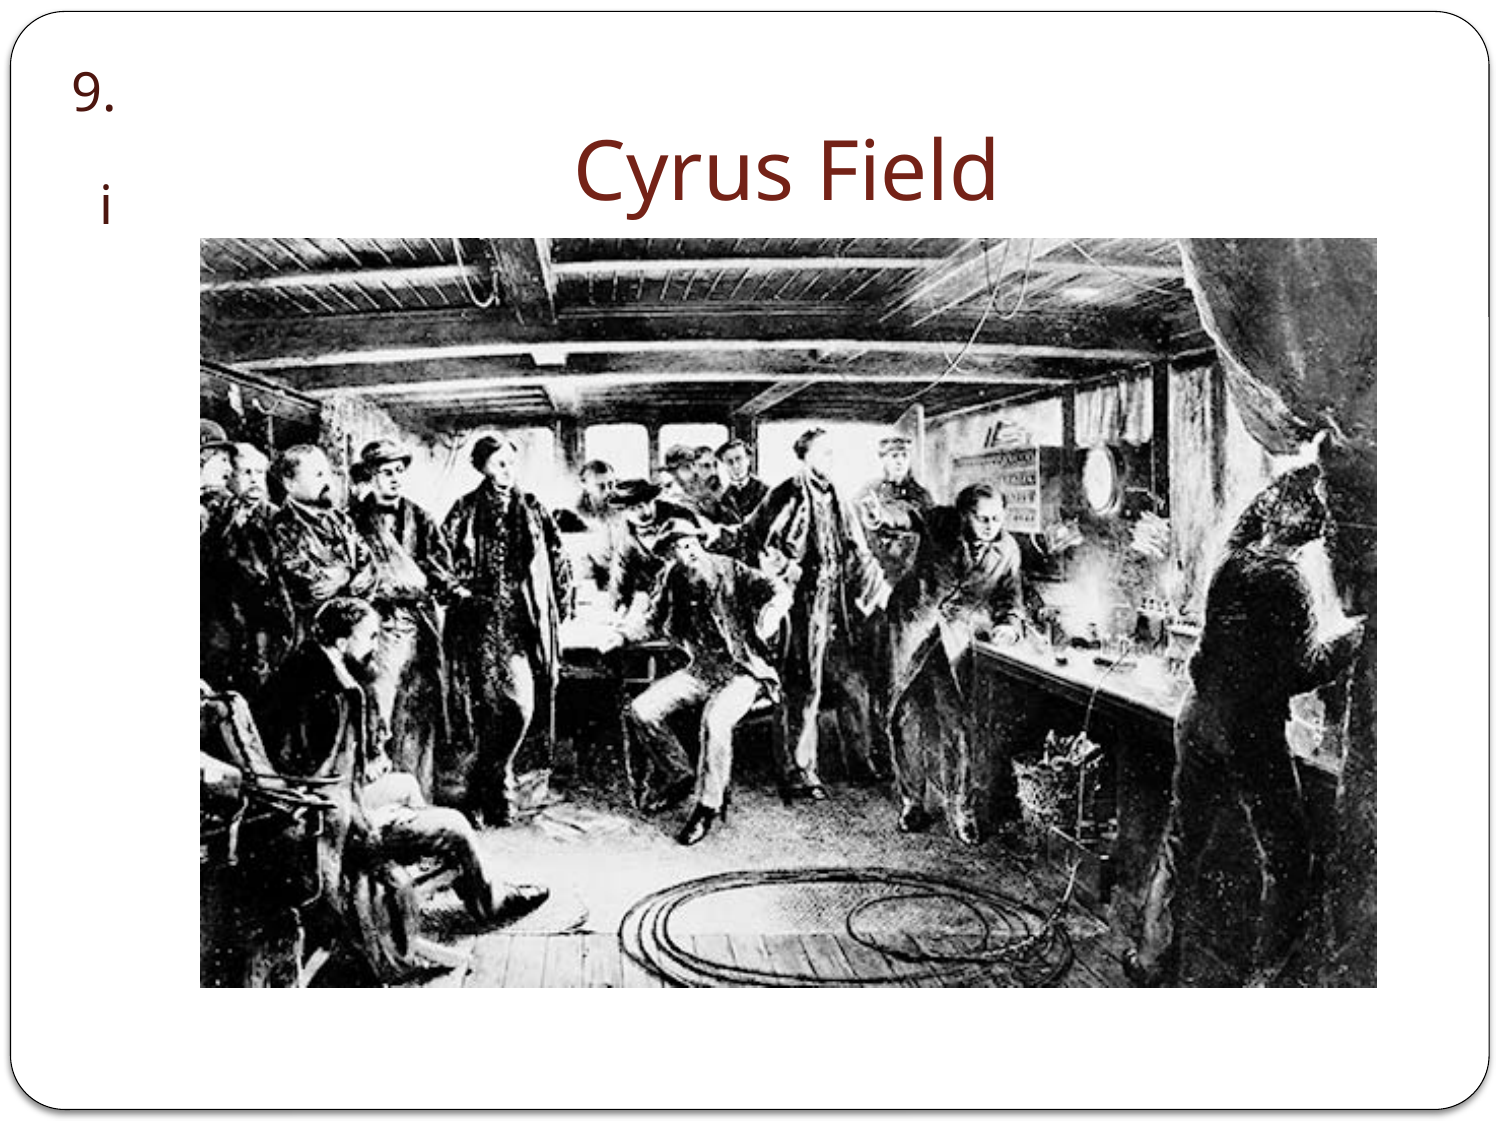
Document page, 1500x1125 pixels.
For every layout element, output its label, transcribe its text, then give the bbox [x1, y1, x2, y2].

title Cyrus Field [150, 45, 1425, 233]
text_box 9. [37, 49, 150, 138]
text_box i [50, 162, 163, 250]
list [199, 238, 1378, 988]
